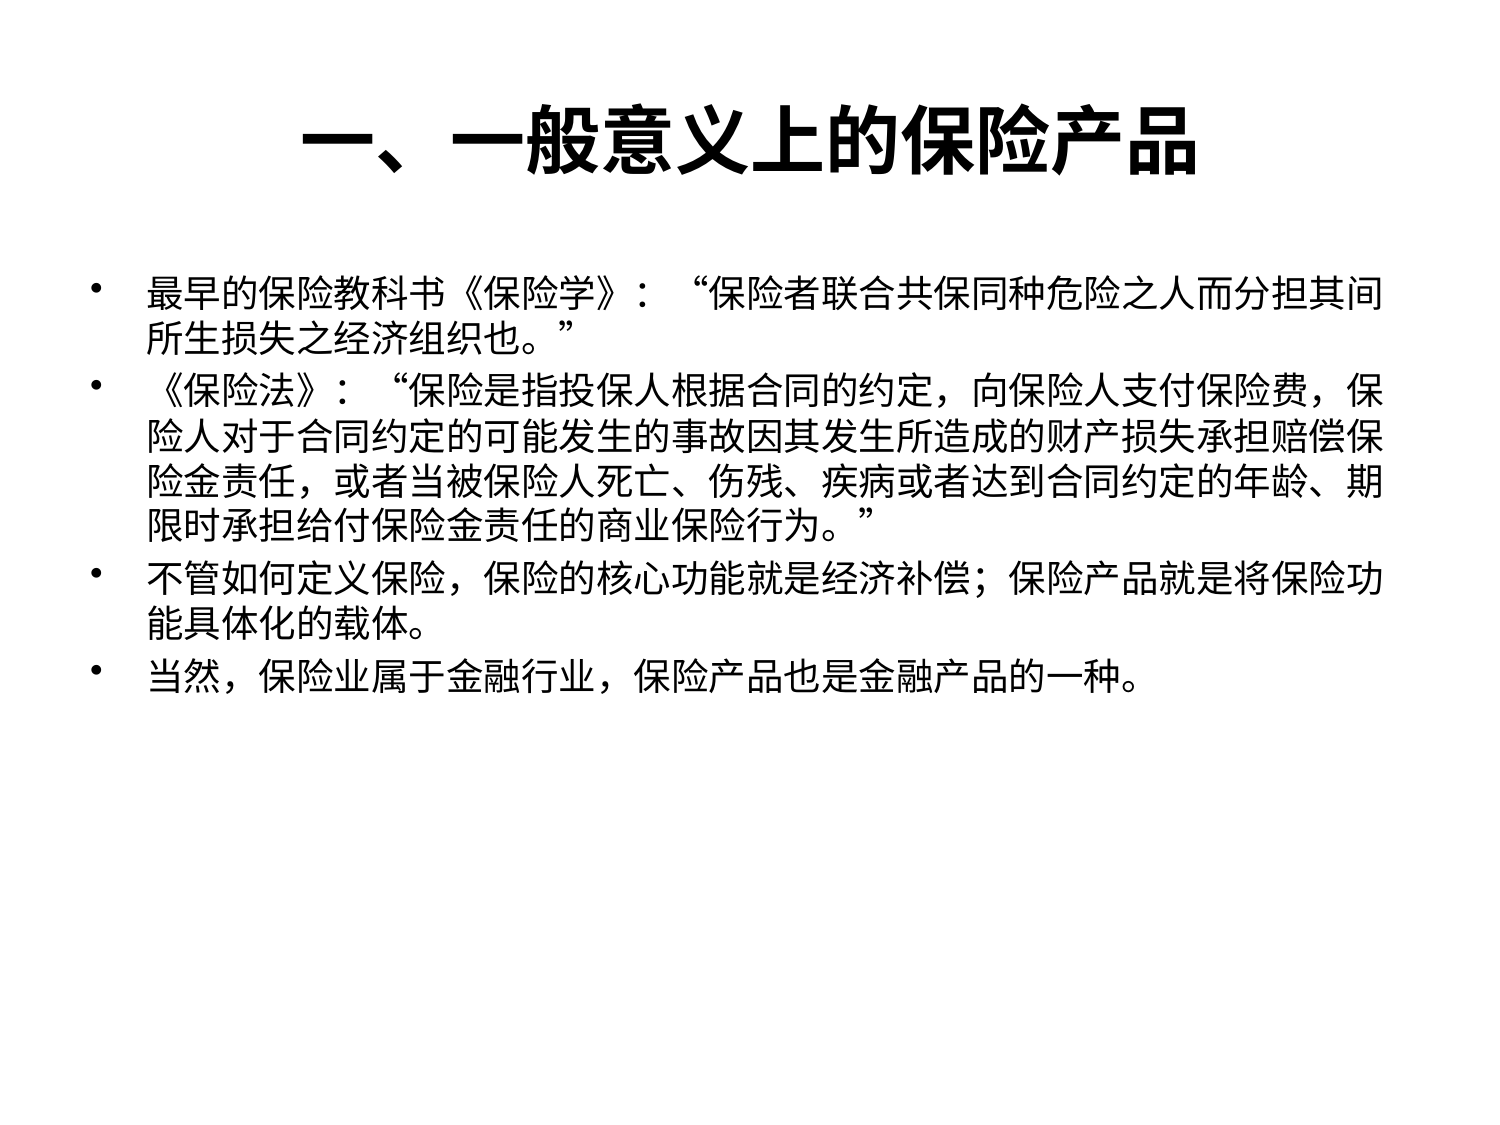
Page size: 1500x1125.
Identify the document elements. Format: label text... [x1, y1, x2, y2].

list 最早的保险教科书《保险学》：“保险者联合共保同种危险之人而分担其间所生损失之经济组织也。” 《保险法》：“保险是指投保人根据合同的约定，向保险人支付保险费，保险人对于合同约定的可能发生的事故因其发生所造成的财产损失承担赔偿保险金责任，或者当被保险人死亡、伤残、疾病或者达到合同约定的年龄、期限时承担给付保险金责任的商业保险行为。” 不管如何定义保险，保险的核心功能就是经济补偿；保险产品就是将保险功能具体化的载体。 当然，保险业属于金融行业，保险产品也是金融产品的一种。 [75, 262, 1425, 1005]
title 一、一般意义上的保险产品 [75, 45, 1425, 233]
